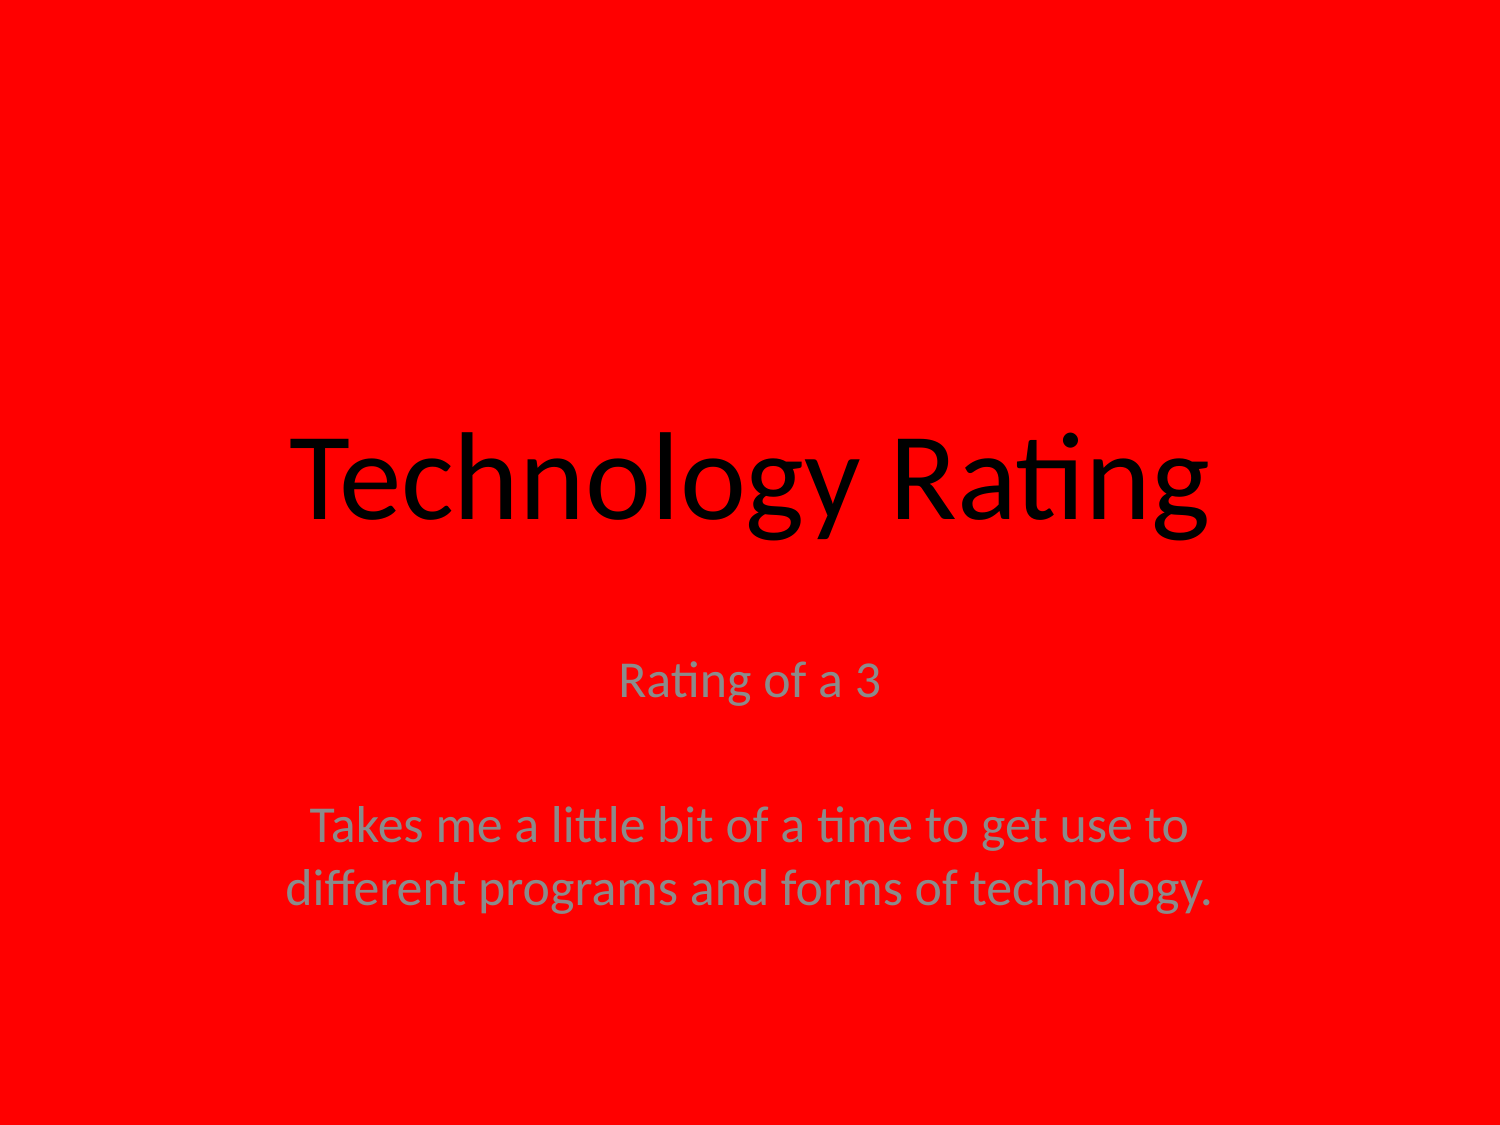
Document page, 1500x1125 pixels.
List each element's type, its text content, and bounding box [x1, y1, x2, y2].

title Technology Rating [112, 349, 1388, 591]
subtitle Rating of a 3 Takes me a little bit of a time to get use to different programs and forms of technology. [225, 637, 1275, 925]
